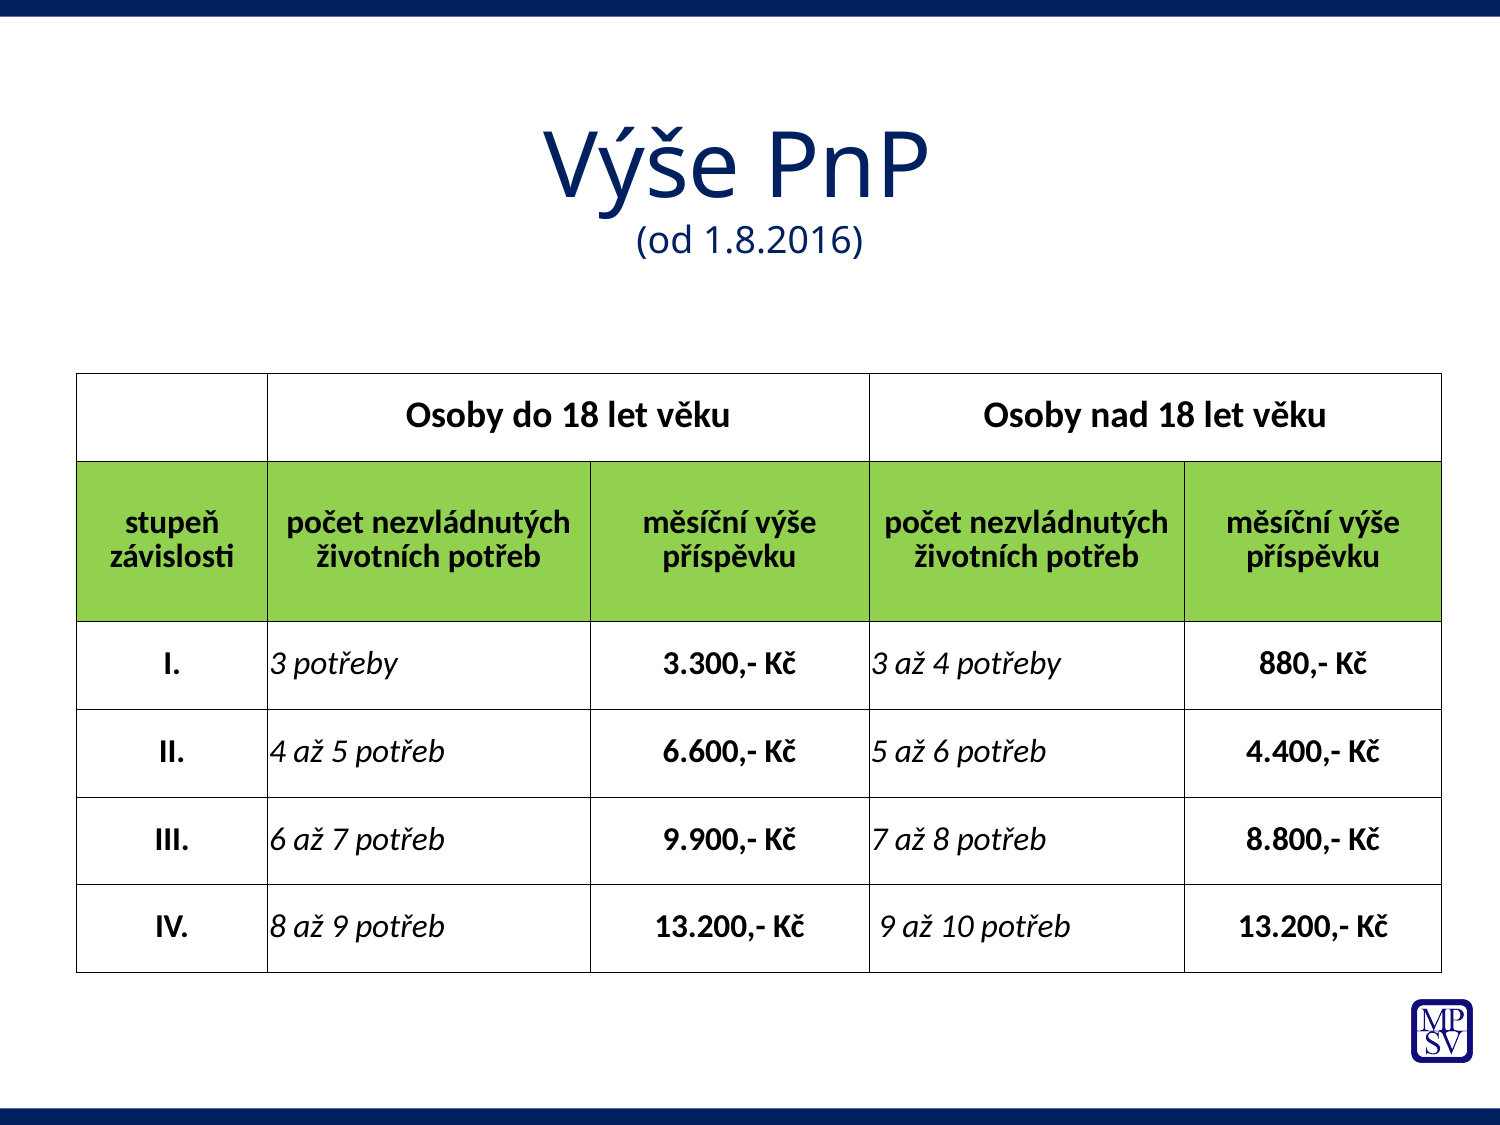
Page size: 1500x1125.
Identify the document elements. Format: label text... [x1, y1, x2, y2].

table_cell 880,- Kč [1185, 622, 1441, 709]
title Výše PnP (od 1.8.2016) [75, 90, 1425, 278]
table_header [77, 374, 267, 461]
table_cell 5 až 6 potřeb [870, 710, 1184, 797]
table_header Osoby do 18 let věku [268, 374, 869, 461]
picture [1411, 999, 1473, 1063]
table_cell 9 až 10 potřeb [870, 885, 1184, 972]
table_cell 8.800,- Kč [1185, 798, 1441, 884]
table_cell 13.200,- Kč [1185, 885, 1441, 972]
table_cell 3 potřeby [268, 622, 590, 709]
table_cell 7 až 8 potřeb [870, 798, 1184, 884]
table_cell II. [77, 710, 267, 797]
table_cell 4 až 5 potřeb [268, 710, 590, 797]
table_cell 8 až 9 potřeb [268, 885, 590, 972]
table_cell stupeň závislosti [77, 462, 267, 621]
table_cell 13.200,- Kč [591, 885, 869, 972]
table_cell 4.400,- Kč [1185, 710, 1441, 797]
table_cell I. [77, 622, 267, 709]
table_cell III. [77, 798, 267, 884]
table_header Osoby nad 18 let věku [870, 374, 1441, 461]
table_cell 6 až 7 potřeb [268, 798, 590, 884]
table_cell IV. [77, 885, 267, 972]
table_cell počet nezvládnutých životních potřeb [870, 462, 1184, 621]
text_box [0, 1106, 1500, 1125]
table_cell 3 až 4 potřeby [870, 622, 1184, 709]
table_cell měsíční výše příspěvku [591, 462, 869, 621]
table_cell 3.300,- Kč [591, 622, 869, 709]
table_cell 6.600,- Kč [591, 710, 869, 797]
table_cell měsíční výše příspěvku [1185, 462, 1441, 621]
text_box [0, 0, 1500, 19]
table_cell 9.900,- Kč [591, 798, 869, 884]
table_cell počet nezvládnutých životních potřeb [268, 462, 590, 621]
